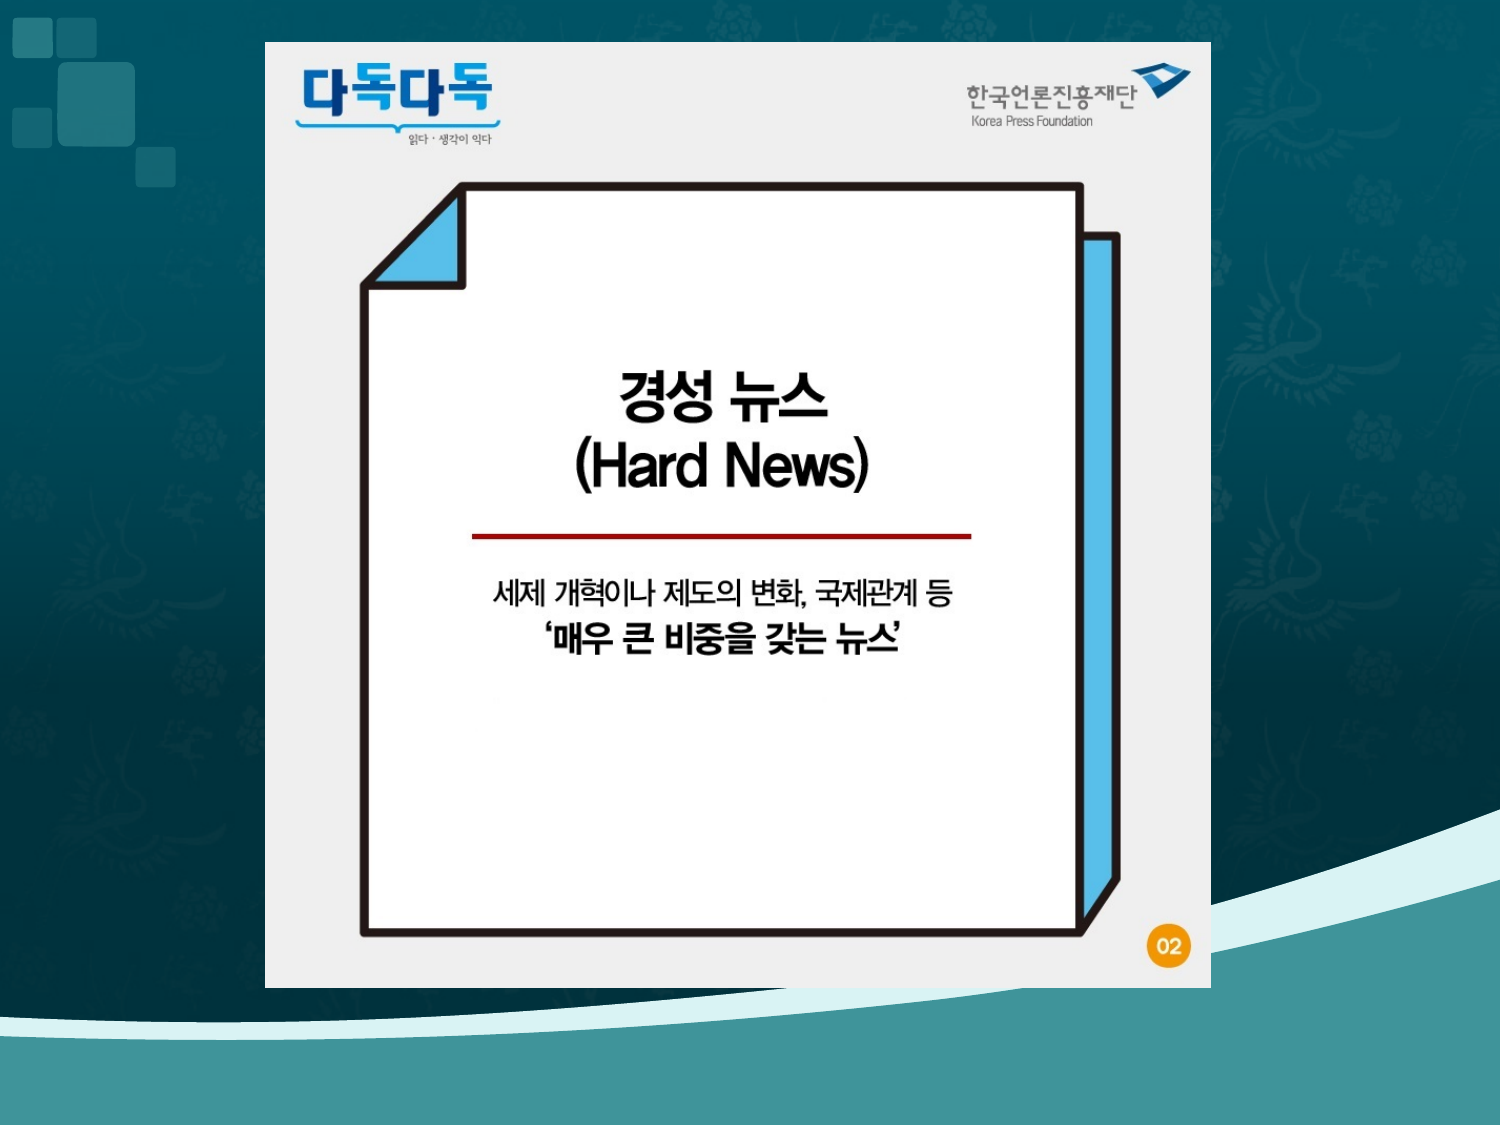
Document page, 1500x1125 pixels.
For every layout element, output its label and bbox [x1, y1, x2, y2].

picture [265, 42, 1211, 988]
